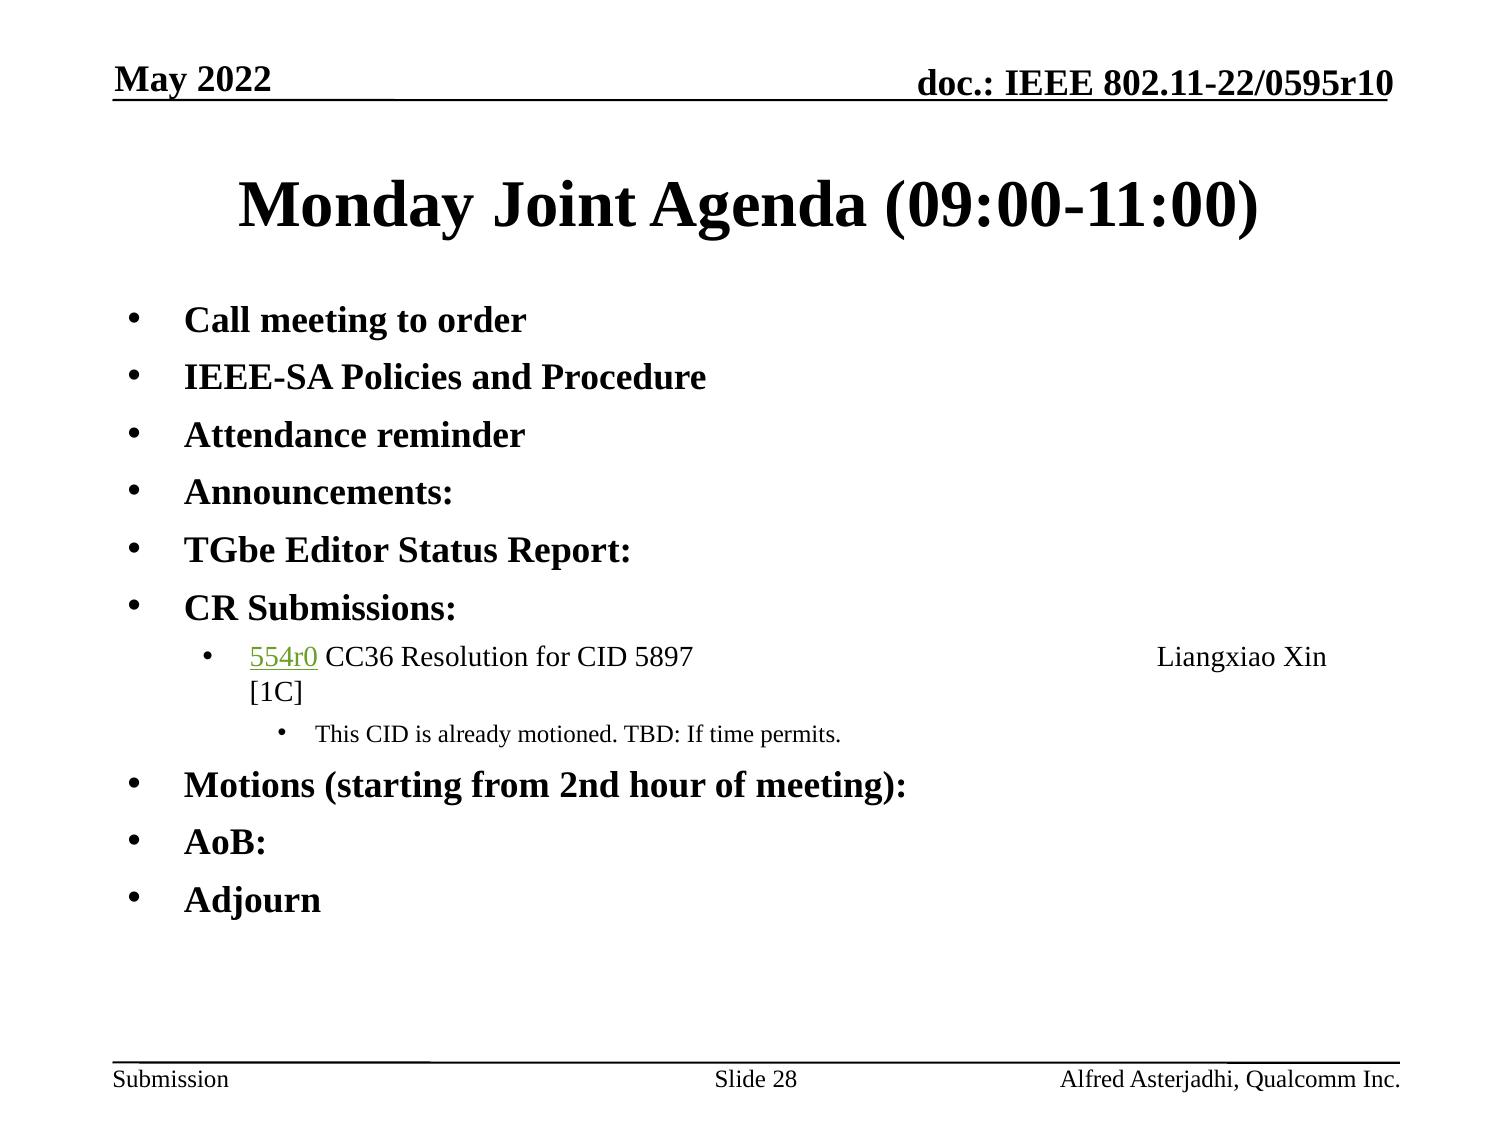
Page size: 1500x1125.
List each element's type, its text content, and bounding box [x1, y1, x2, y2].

slide_number Slide 28 [712, 1061, 800, 1123]
title Monday Joint Agenda (09:00-11:00) [112, 112, 1388, 286]
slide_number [114, 54, 423, 100]
list Call meeting to order IEEE-SA Policies and Procedure Attendance reminder Announcements: TGbe Editor Status Report: CR Submissions: 554r0 CC36 Resolution for CID 5897 Liangxiao Xin [1C] This CID is already motioned. TBD: If time permits. Motions (starting from 2nd hour of meeting): AoB: Adjourn [112, 286, 1388, 1063]
footer Alfred Asterjadhi, Qualcomm Inc. [878, 1061, 1402, 1093]
